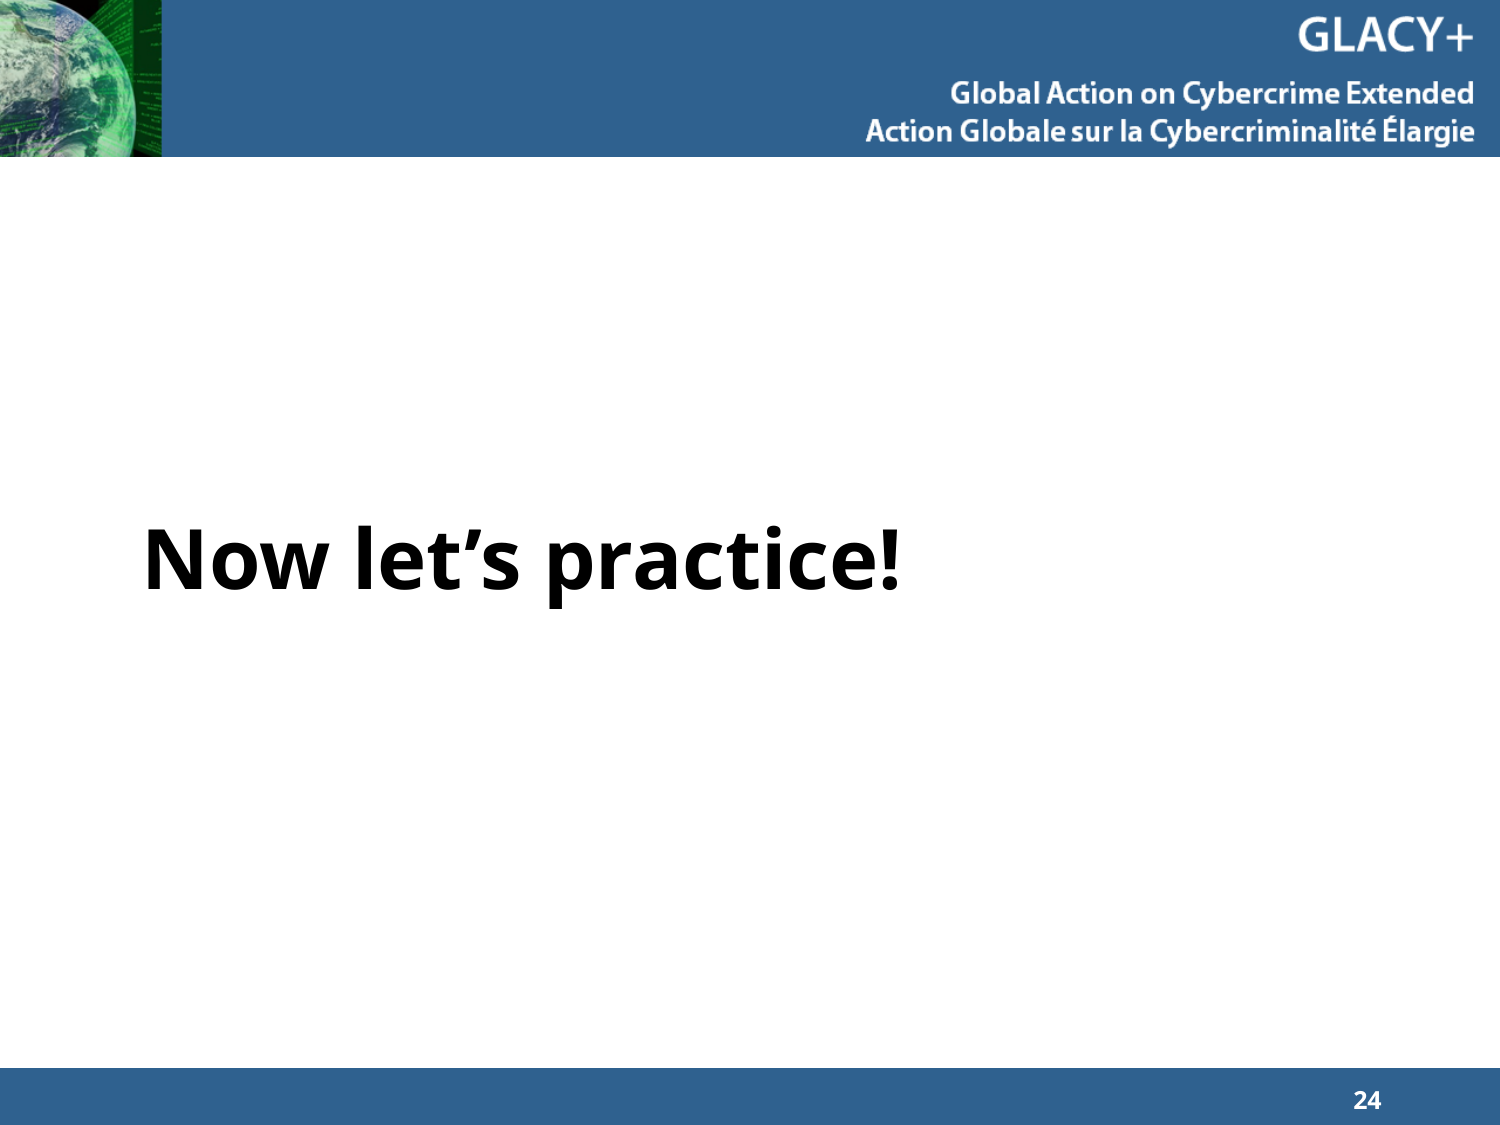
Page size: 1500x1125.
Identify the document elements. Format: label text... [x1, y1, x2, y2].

picture [0, 0, 1500, 157]
title Now let’s practice! [126, 493, 1477, 632]
slide_number 24 [1059, 1071, 1397, 1125]
